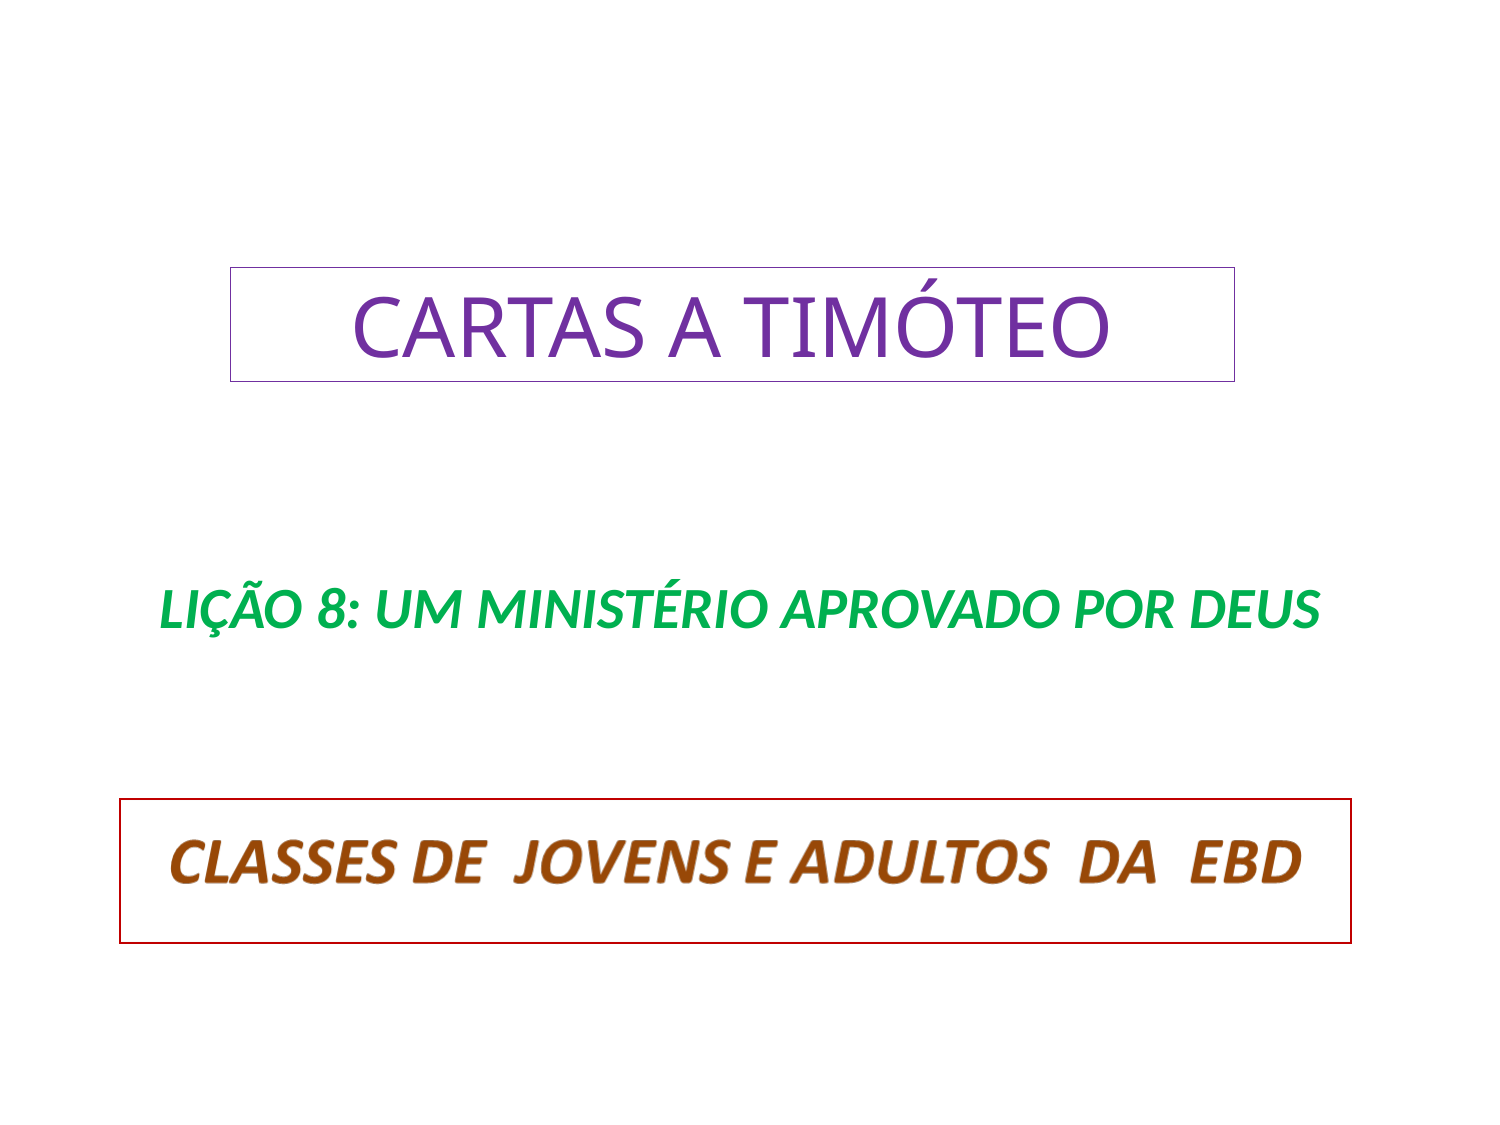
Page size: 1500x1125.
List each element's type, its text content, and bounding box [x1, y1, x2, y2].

picture [119, 798, 1352, 944]
subtitle LIÇÃO 8: UM MINISTÉRIO APROVADO POR DEUS [116, 562, 1365, 716]
text_box CARTAS A TIMÓTEO [230, 267, 1235, 382]
